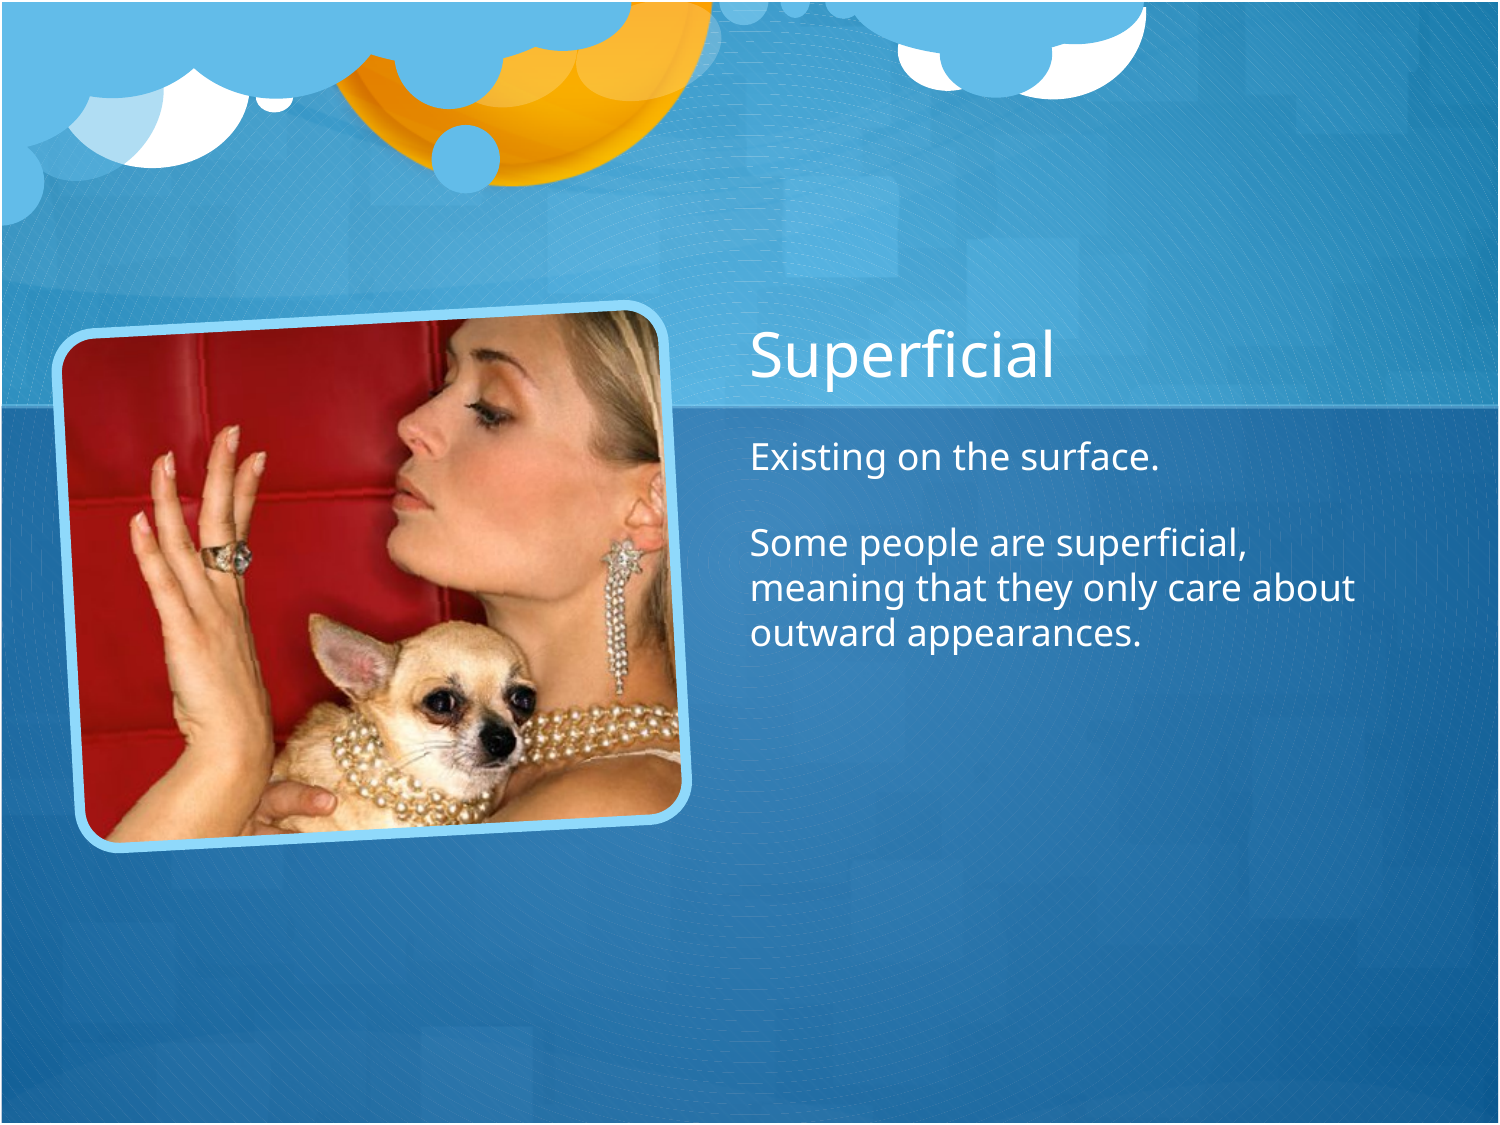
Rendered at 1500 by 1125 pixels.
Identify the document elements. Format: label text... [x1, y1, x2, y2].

picture [2, 2, 1498, 1123]
title Superficial [734, 162, 1383, 398]
list Existing on the surface. Some people are superficial, meaning that they only care about outward appearances. [734, 425, 1383, 1032]
